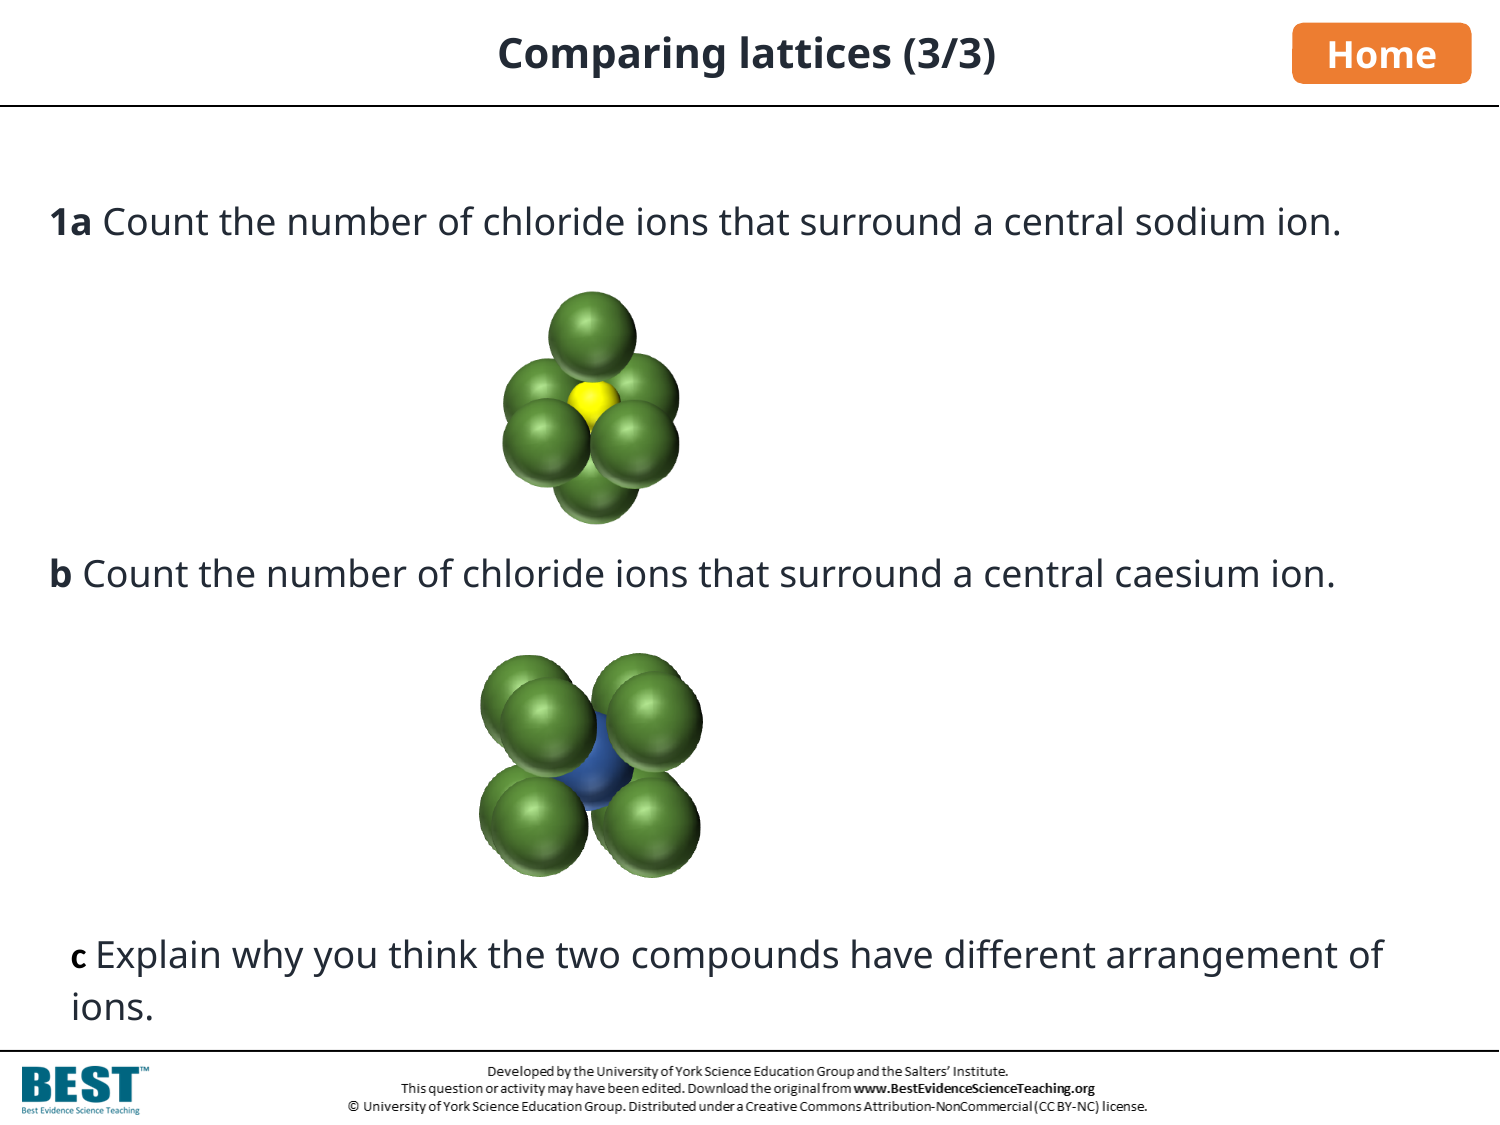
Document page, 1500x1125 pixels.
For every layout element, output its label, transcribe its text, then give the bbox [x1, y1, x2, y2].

picture [0, 105, 1500, 1125]
text_box Comparing lattices (3/3) [23, 4, 1471, 99]
text_box Home [1292, 22, 1472, 84]
